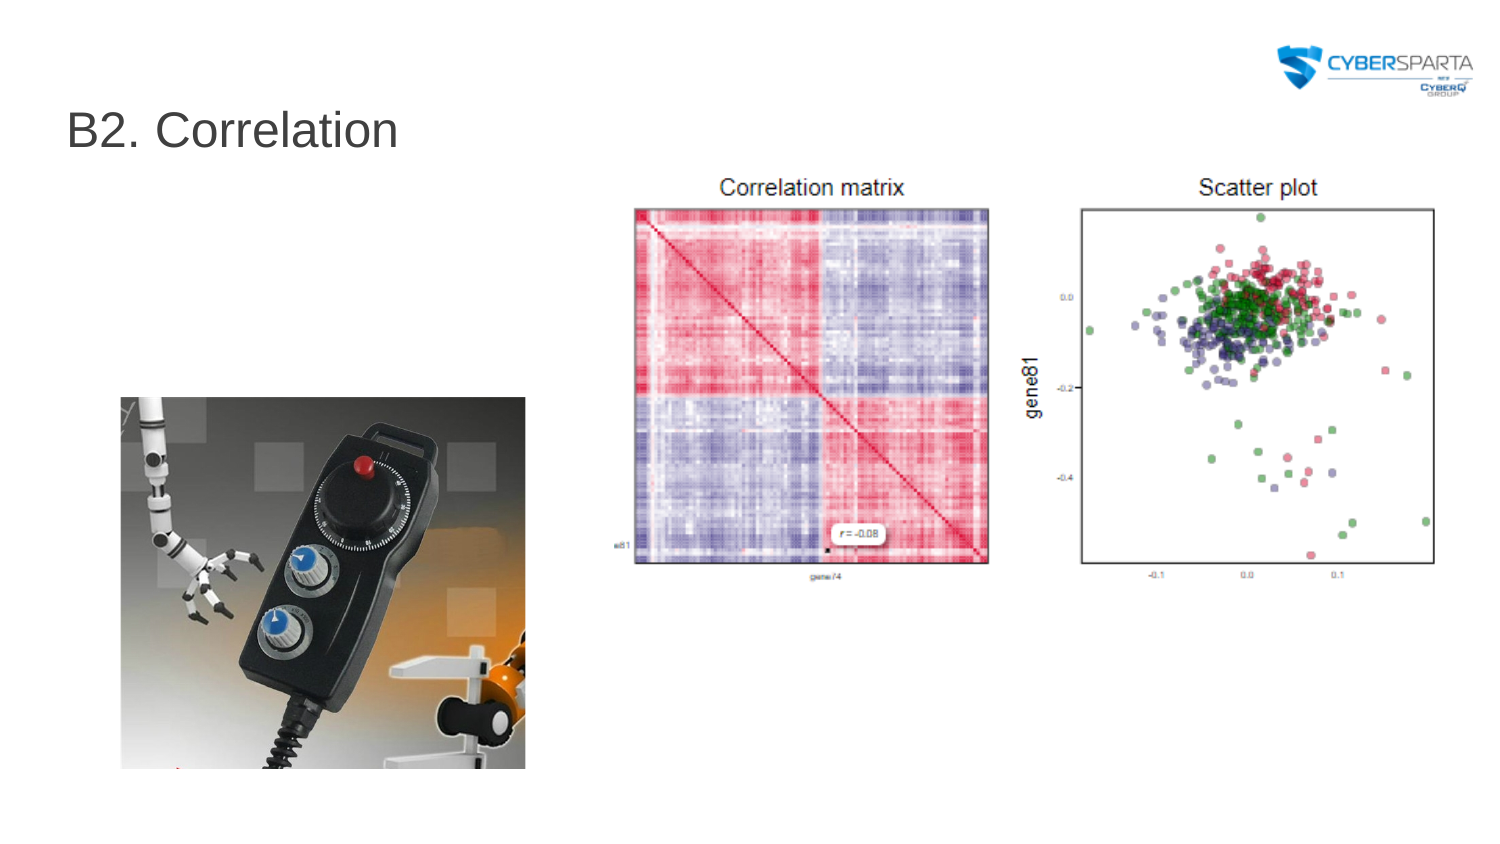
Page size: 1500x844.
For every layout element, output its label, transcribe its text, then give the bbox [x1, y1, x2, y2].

picture [1252, 0, 1500, 139]
picture [120, 396, 526, 769]
title B2. Correlation [51, 72, 1449, 167]
picture [614, 166, 1450, 591]
